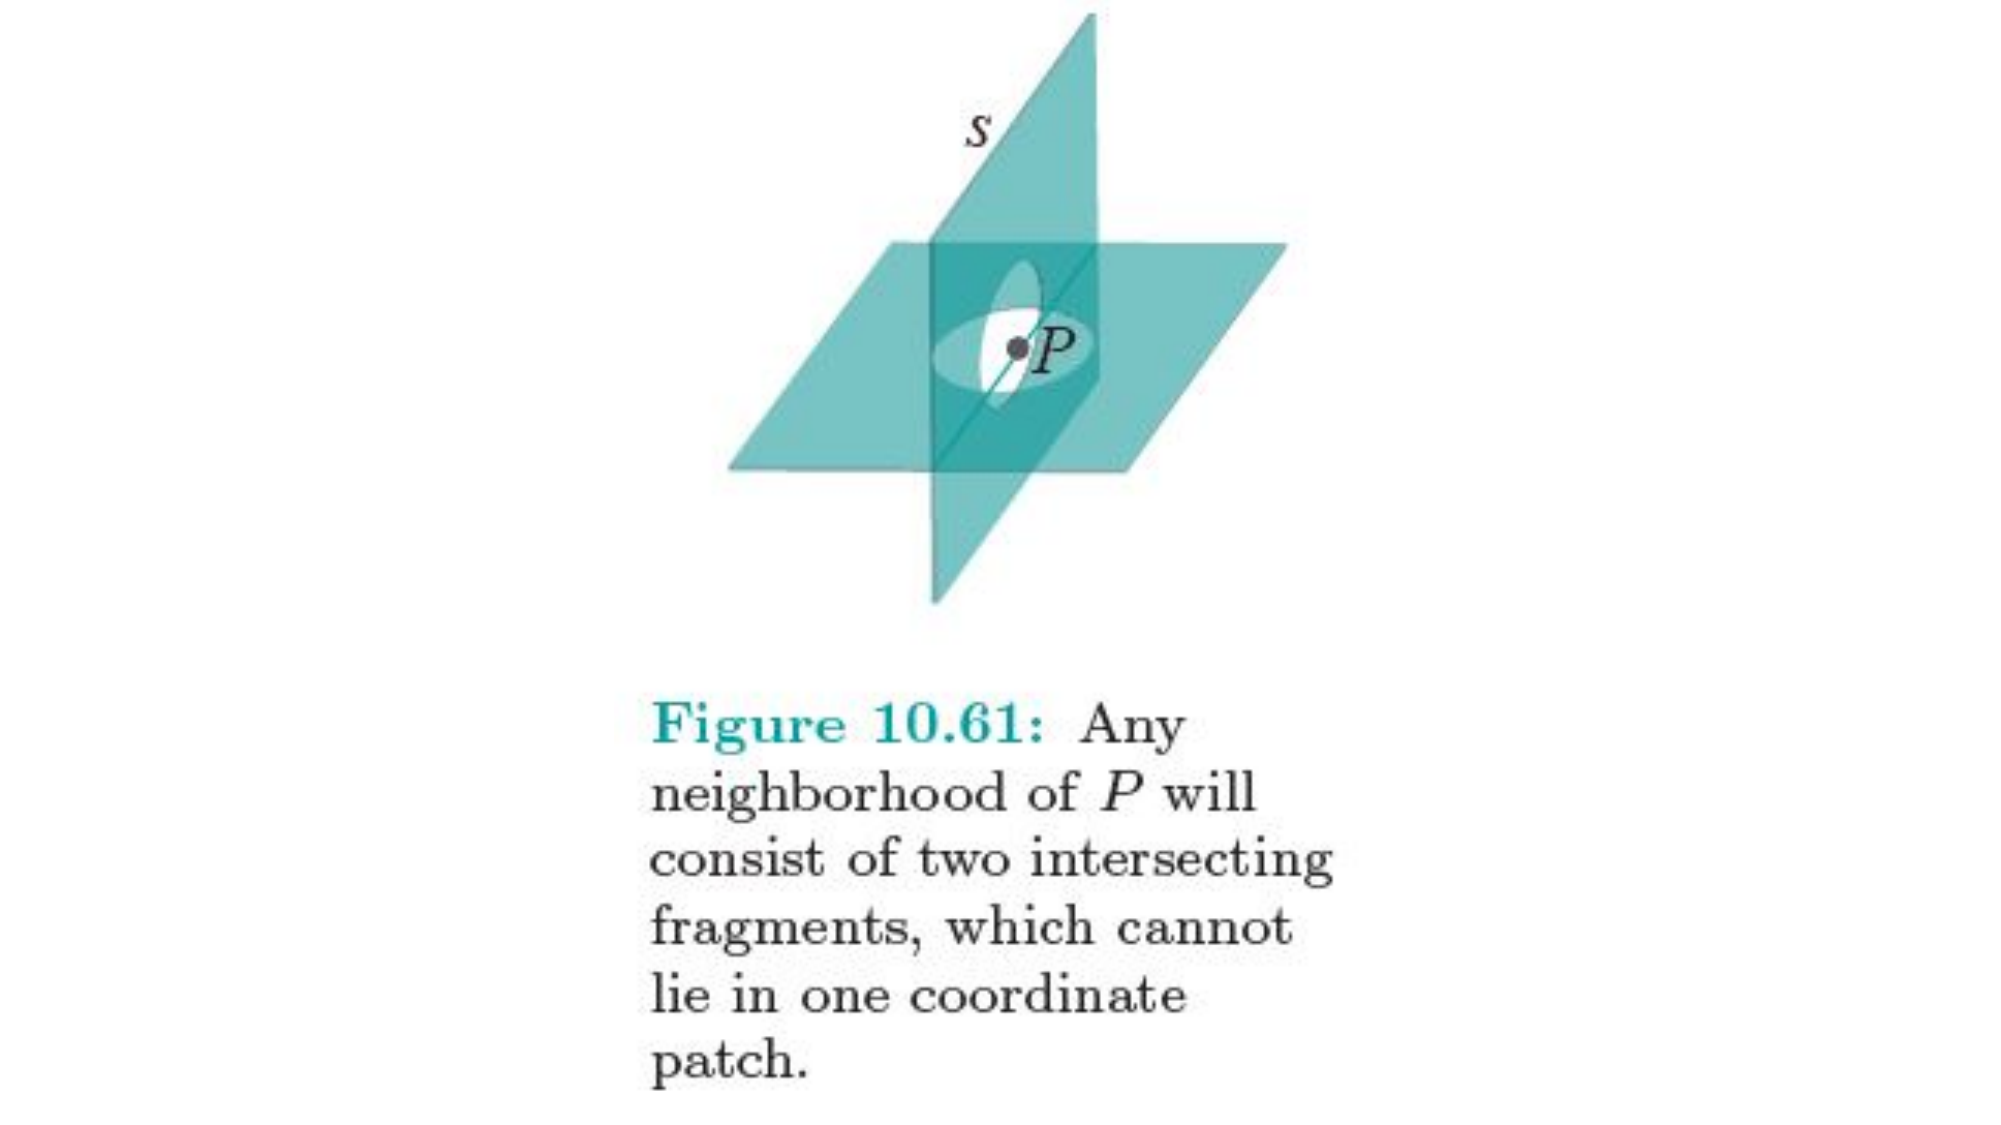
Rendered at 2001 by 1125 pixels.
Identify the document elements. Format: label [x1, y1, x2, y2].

picture [613, 0, 1386, 1125]
